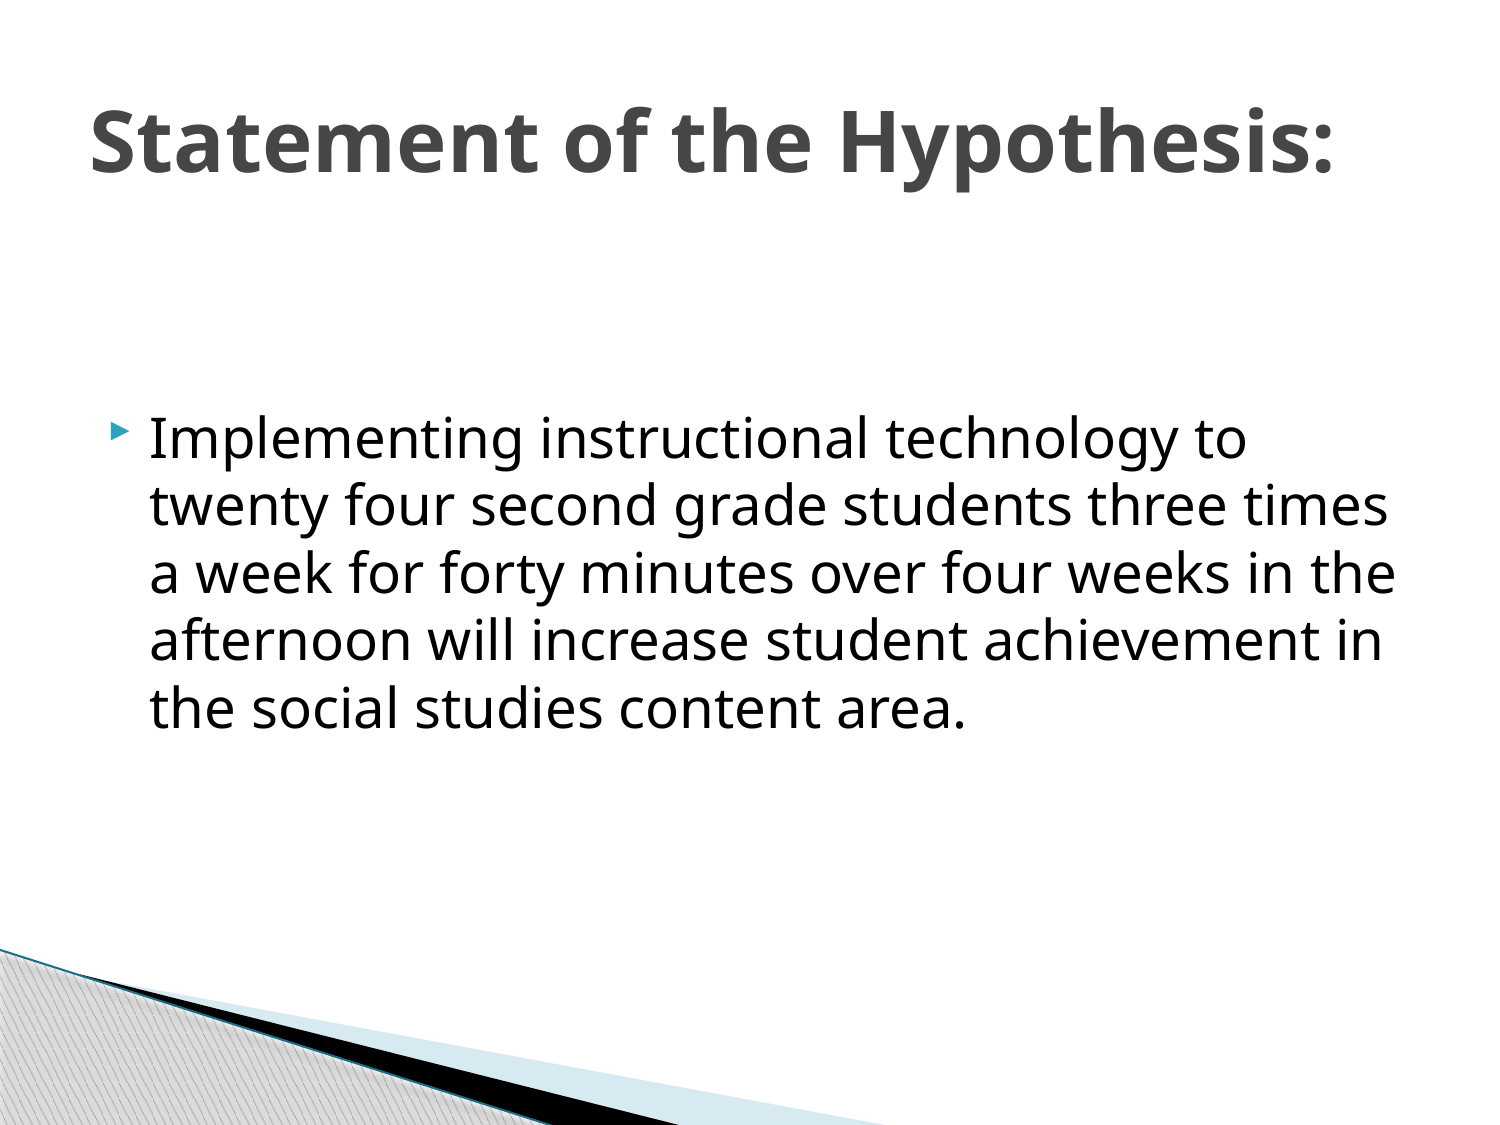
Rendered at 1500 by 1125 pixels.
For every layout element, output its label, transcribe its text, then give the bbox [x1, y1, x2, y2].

list Implementing instructional technology to twenty four second grade students three times a week for forty minutes over four weeks in the afternoon will increase student achievement in the social studies content area. [75, 243, 1425, 986]
title Statement of the Hypothesis: [75, 45, 1425, 233]
